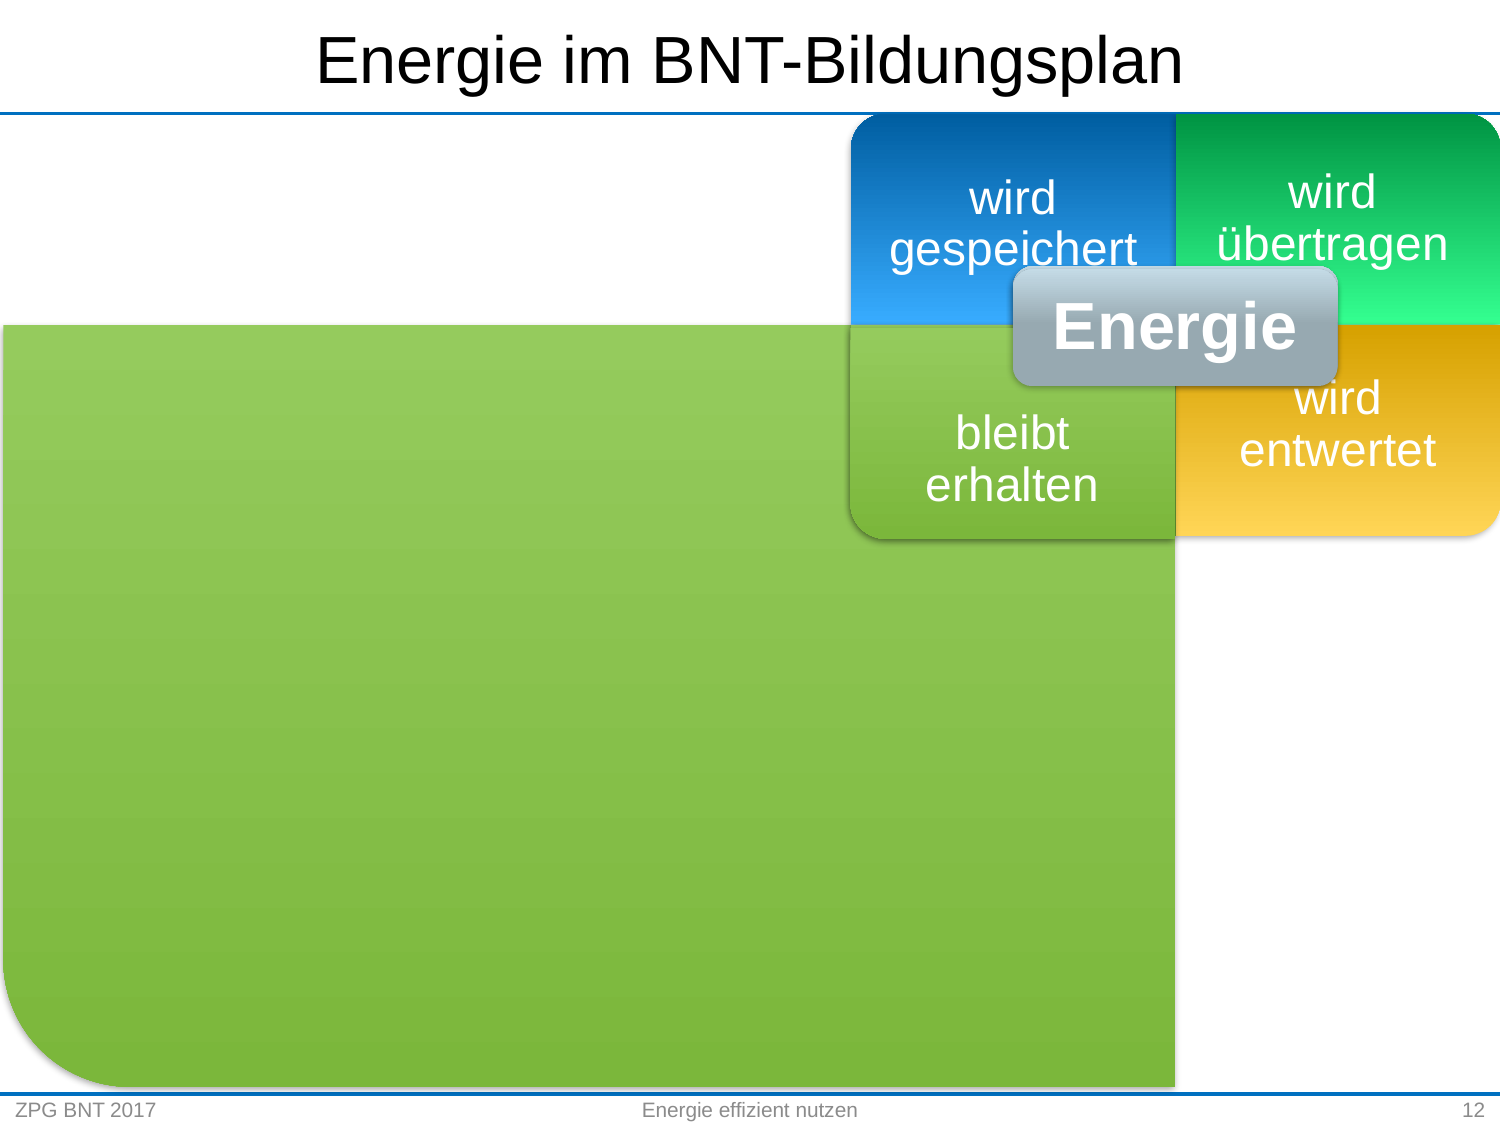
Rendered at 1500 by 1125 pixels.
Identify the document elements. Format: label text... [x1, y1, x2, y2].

footer Energie effizient nutzen [512, 1095, 988, 1125]
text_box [2, 324, 1176, 1087]
slide_number ZPG BNT 2017 [0, 1094, 408, 1125]
title Energie im BNT-Bildungsplan [0, 0, 1500, 114]
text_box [850, 269, 1338, 540]
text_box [850, 113, 1500, 537]
slide_number 12 [1104, 1094, 1500, 1125]
